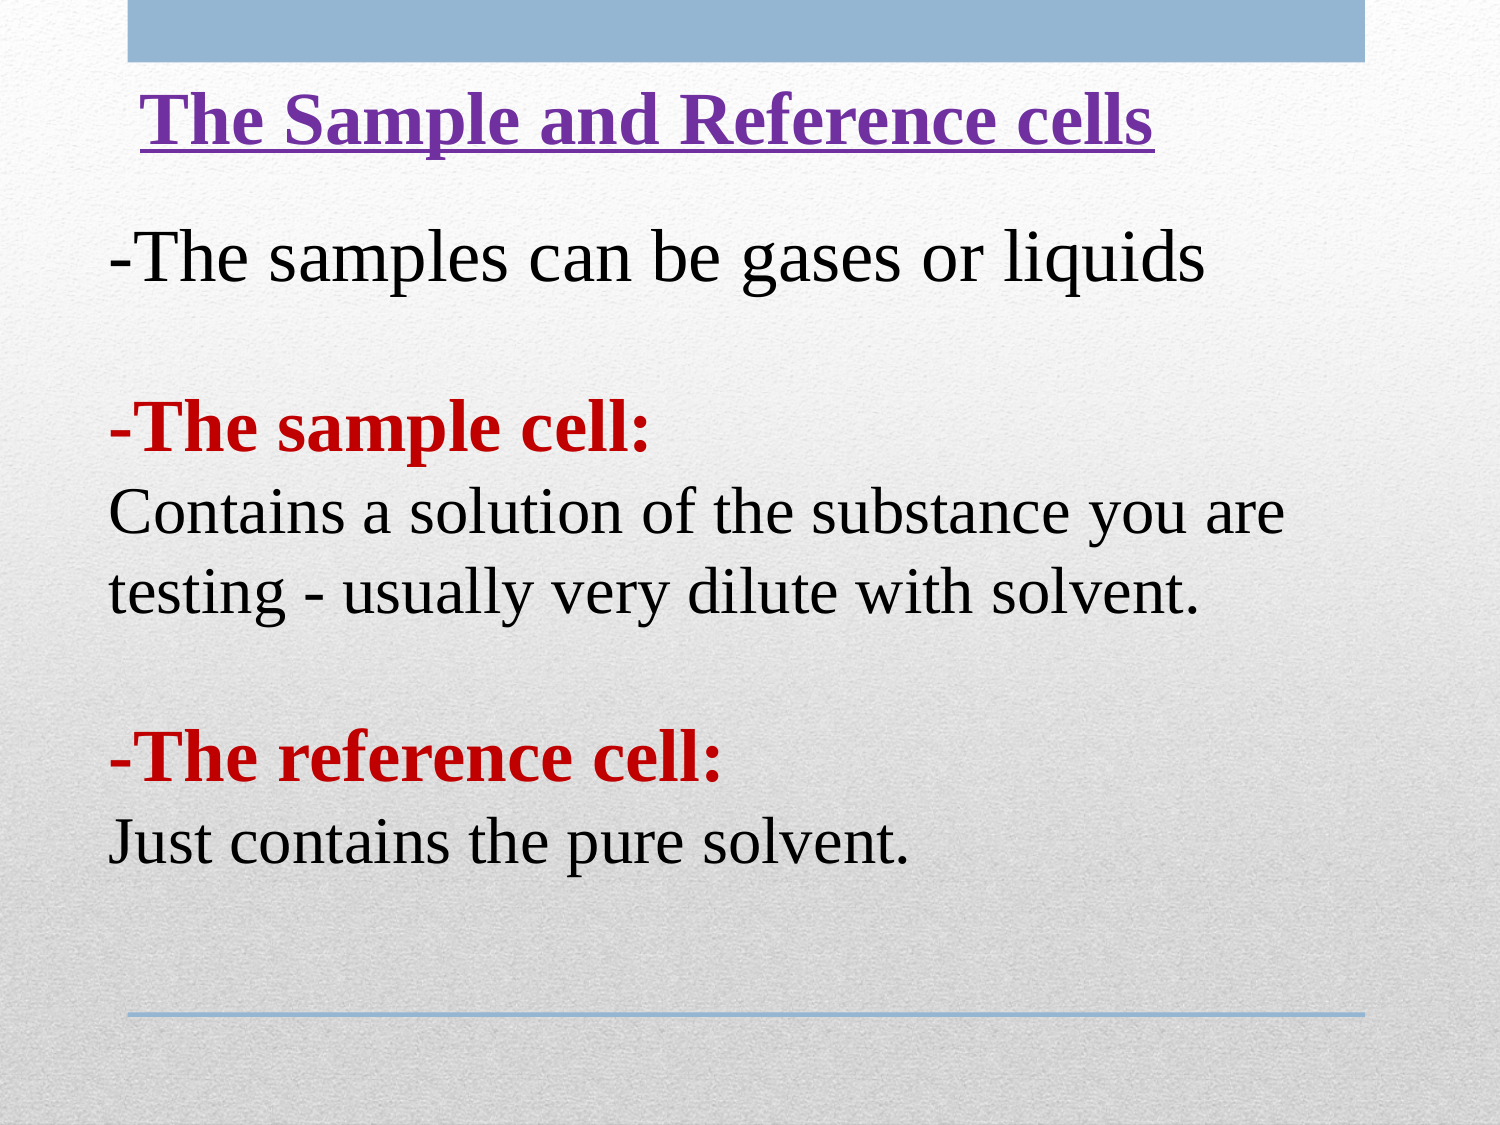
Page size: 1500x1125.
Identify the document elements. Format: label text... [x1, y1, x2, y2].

text_box The Sample and Reference cells [124, 62, 1338, 199]
text_box -The samples can be gases or liquids -The sample cell: Contains a solution of the substance you are testing - usually very dilute with solvent. -The reference cell: Just contains the pure solvent. [93, 199, 1369, 884]
